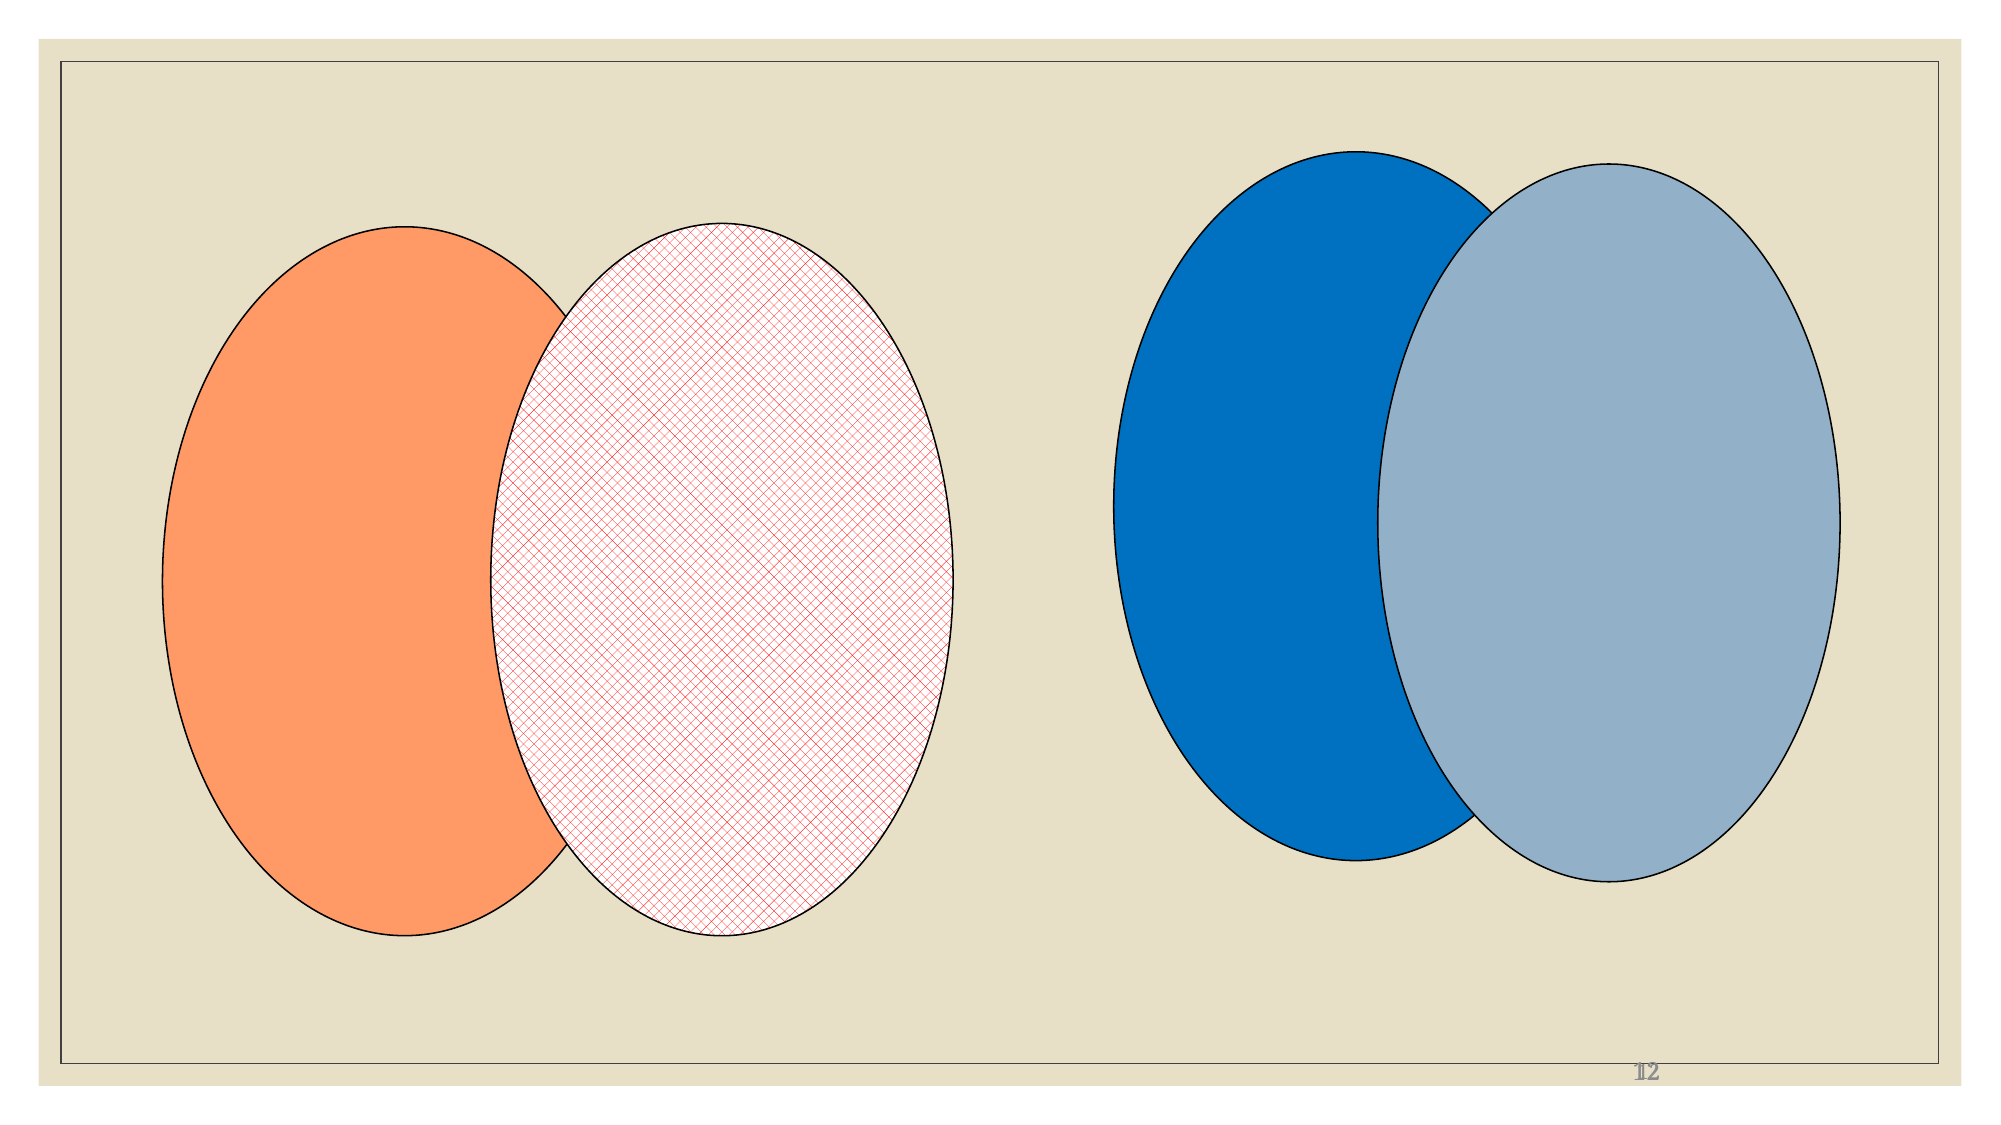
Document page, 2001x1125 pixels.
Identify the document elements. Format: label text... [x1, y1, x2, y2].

text_box [1113, 151, 1492, 861]
text_box [1377, 163, 1841, 882]
text_box [490, 223, 954, 936]
text_box [162, 226, 567, 936]
text_box 12 [1325, 1042, 1675, 1103]
